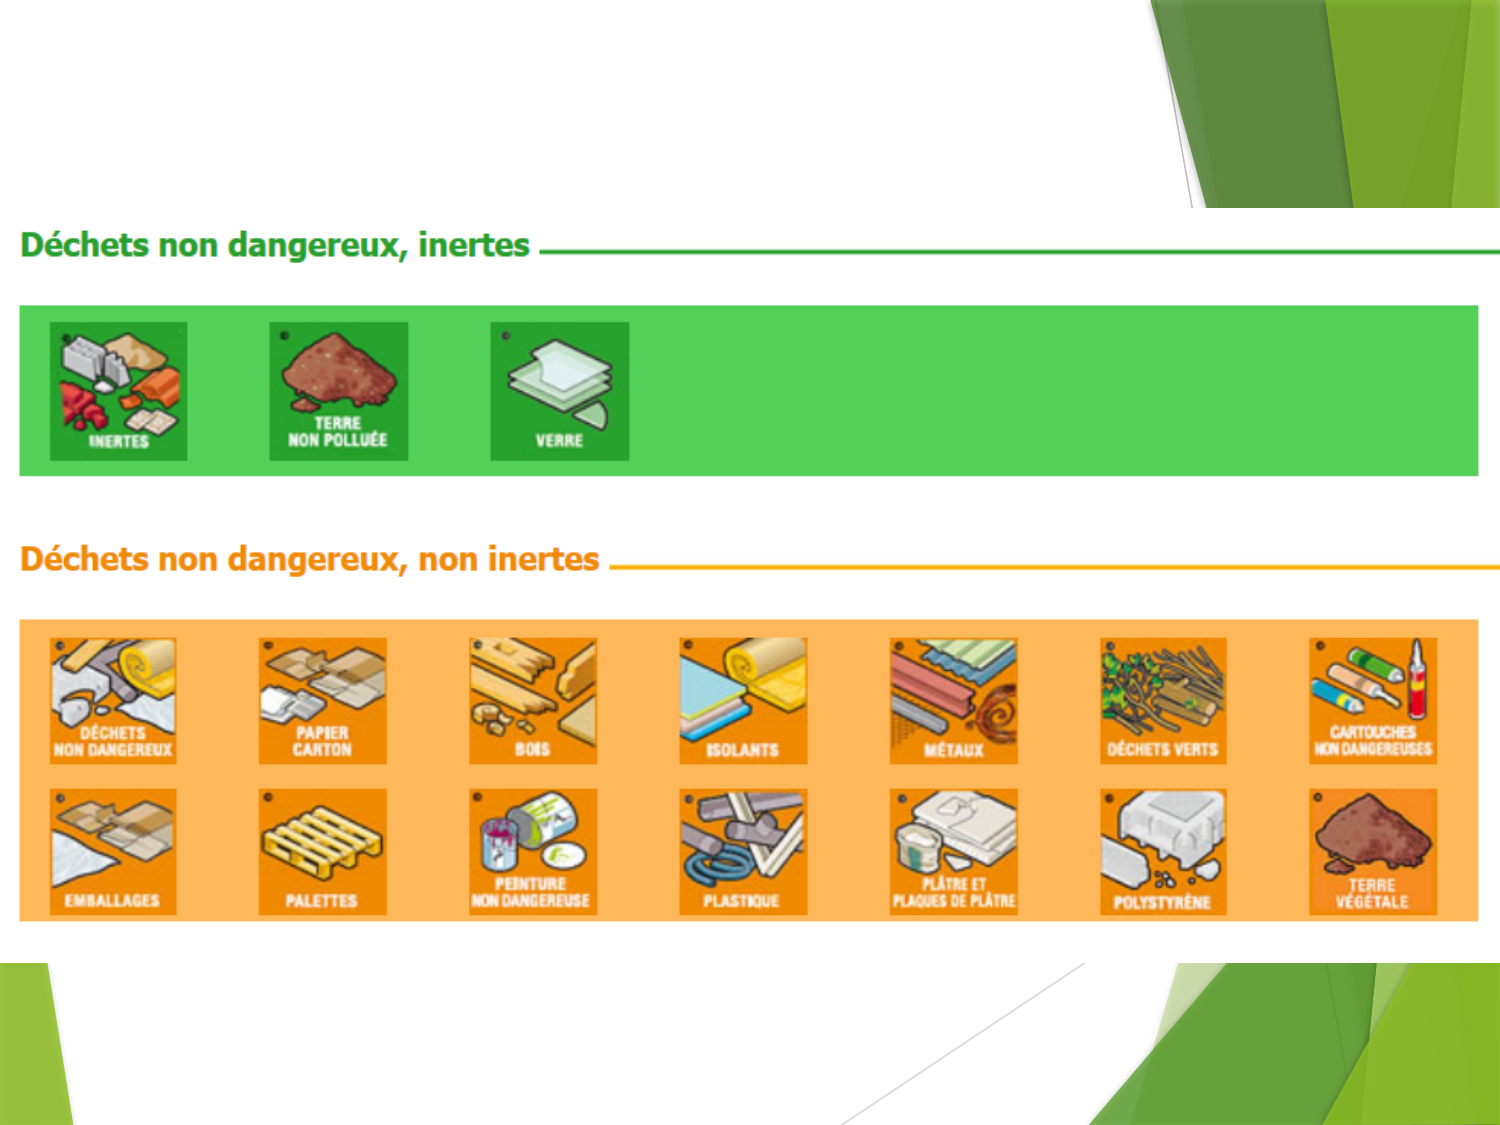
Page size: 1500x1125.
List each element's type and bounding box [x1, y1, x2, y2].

picture [0, 207, 1500, 964]
